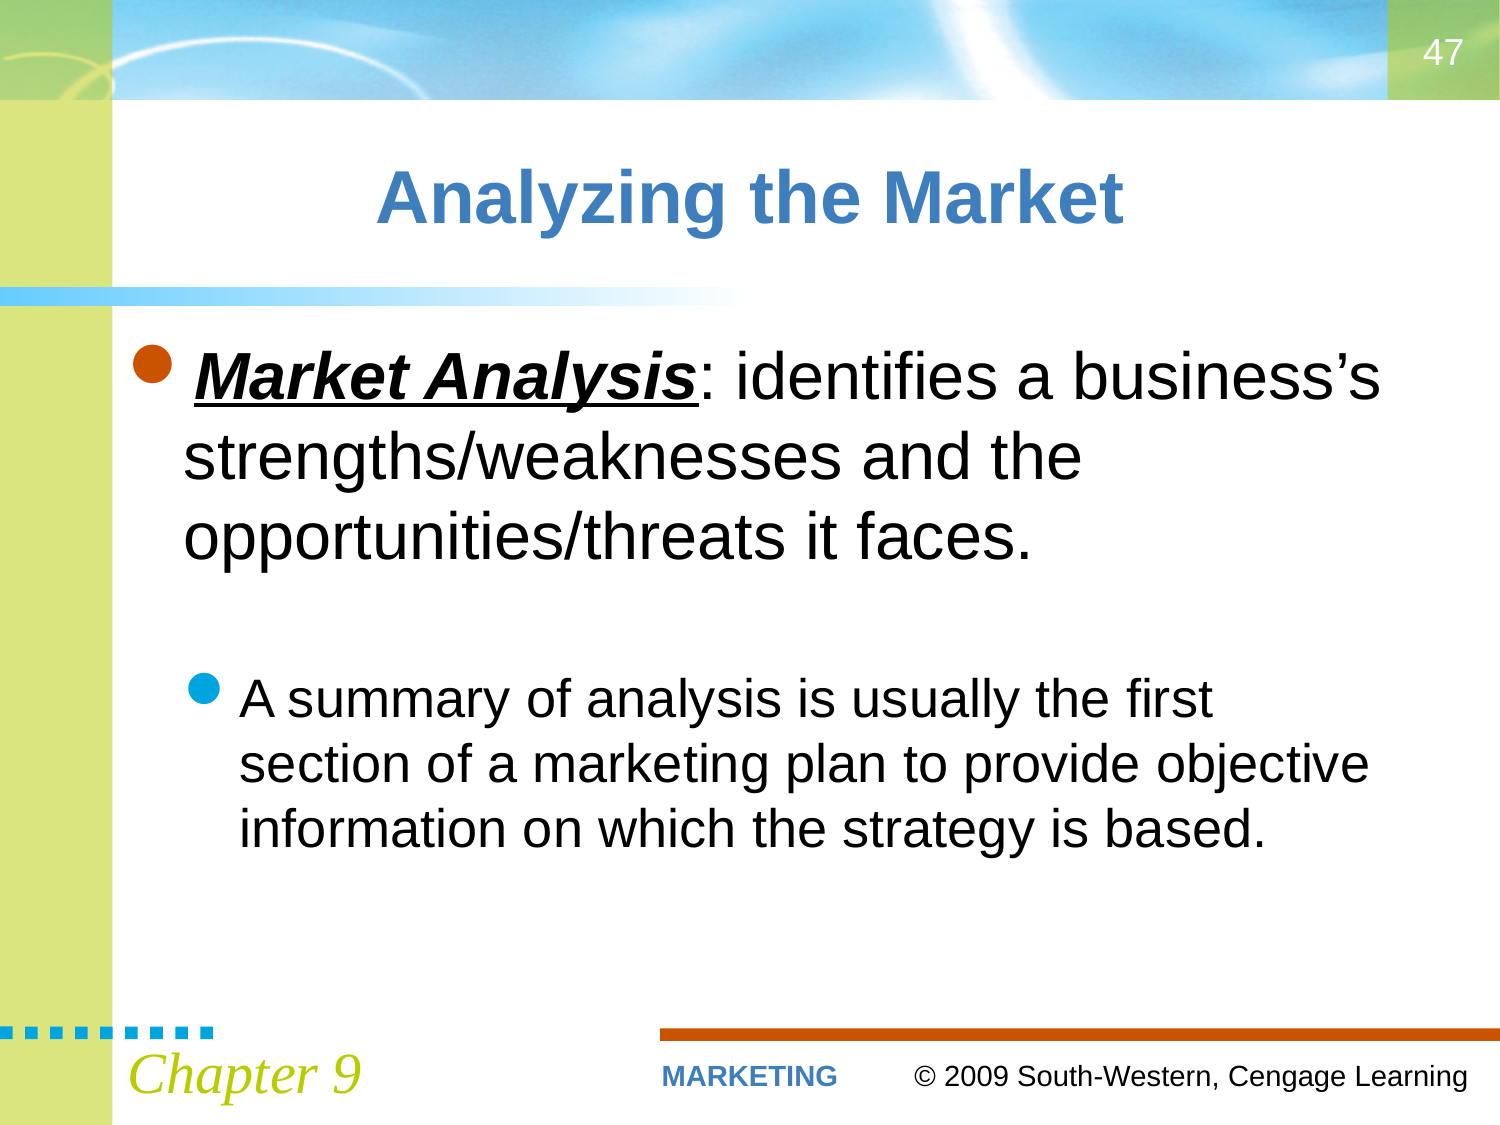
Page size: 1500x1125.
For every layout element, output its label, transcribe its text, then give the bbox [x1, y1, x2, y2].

footer Chapter 9 [112, 1012, 638, 1113]
title Analyzing the Market [112, 99, 1388, 288]
slide_number 47 [1387, 0, 1500, 101]
list Market Analysis: identifies a business’s strengths/weaknesses and the opportunities/threats it faces. A summary of analysis is usually the first section of a marketing plan to provide objective information on which the strategy is based. [112, 324, 1401, 1001]
